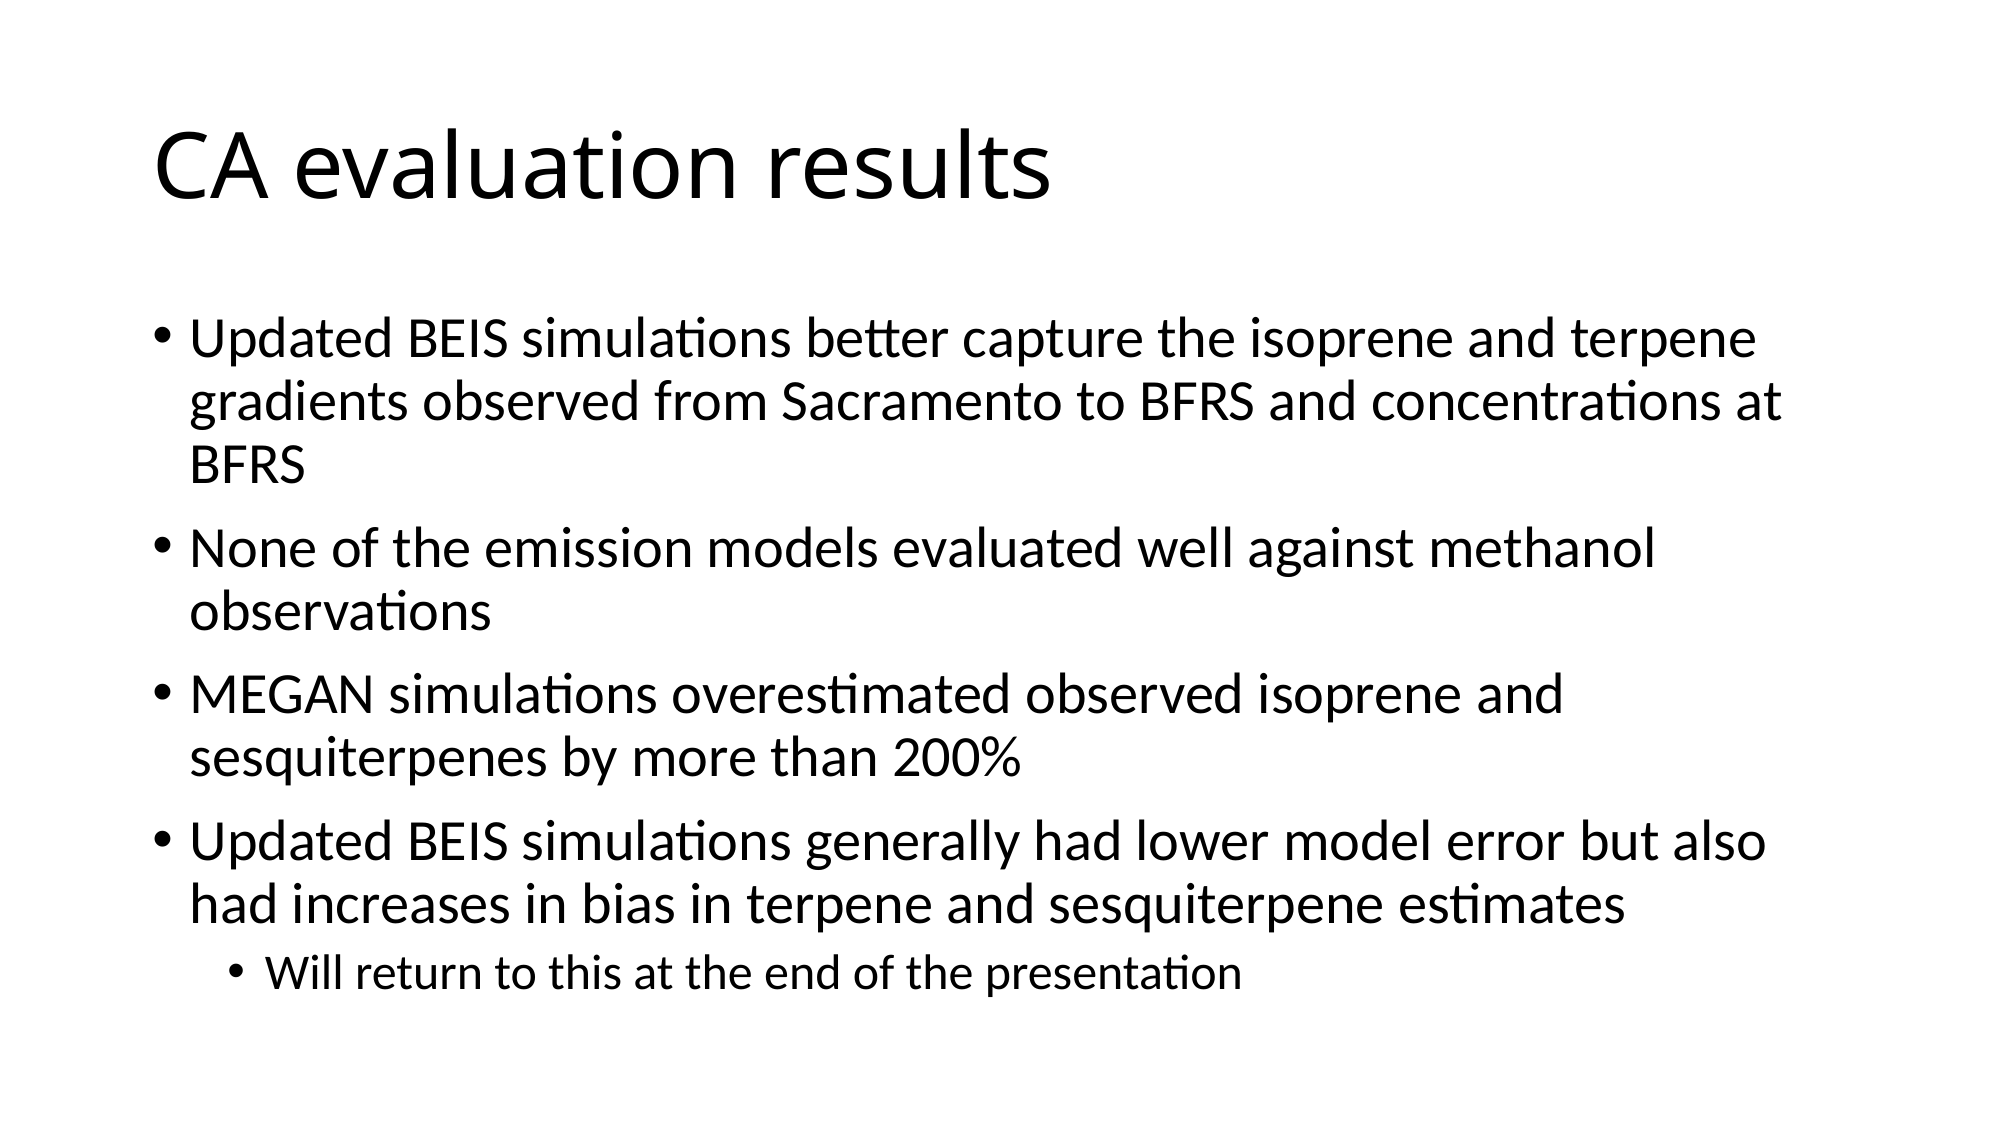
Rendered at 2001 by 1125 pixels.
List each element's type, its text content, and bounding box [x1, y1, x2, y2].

title CA evaluation results [137, 59, 1863, 278]
list Updated BEIS simulations better capture the isoprene and terpene gradients observed from Sacramento to BFRS and concentrations at BFRS None of the emission models evaluated well against methanol observations MEGAN simulations overestimated observed isoprene and sesquiterpenes by more than 200% Updated BEIS simulations generally had lower model error but also had increases in bias in terpene and sesquiterpene estimates Will return to this at the end of the presentation [137, 299, 1863, 1014]
